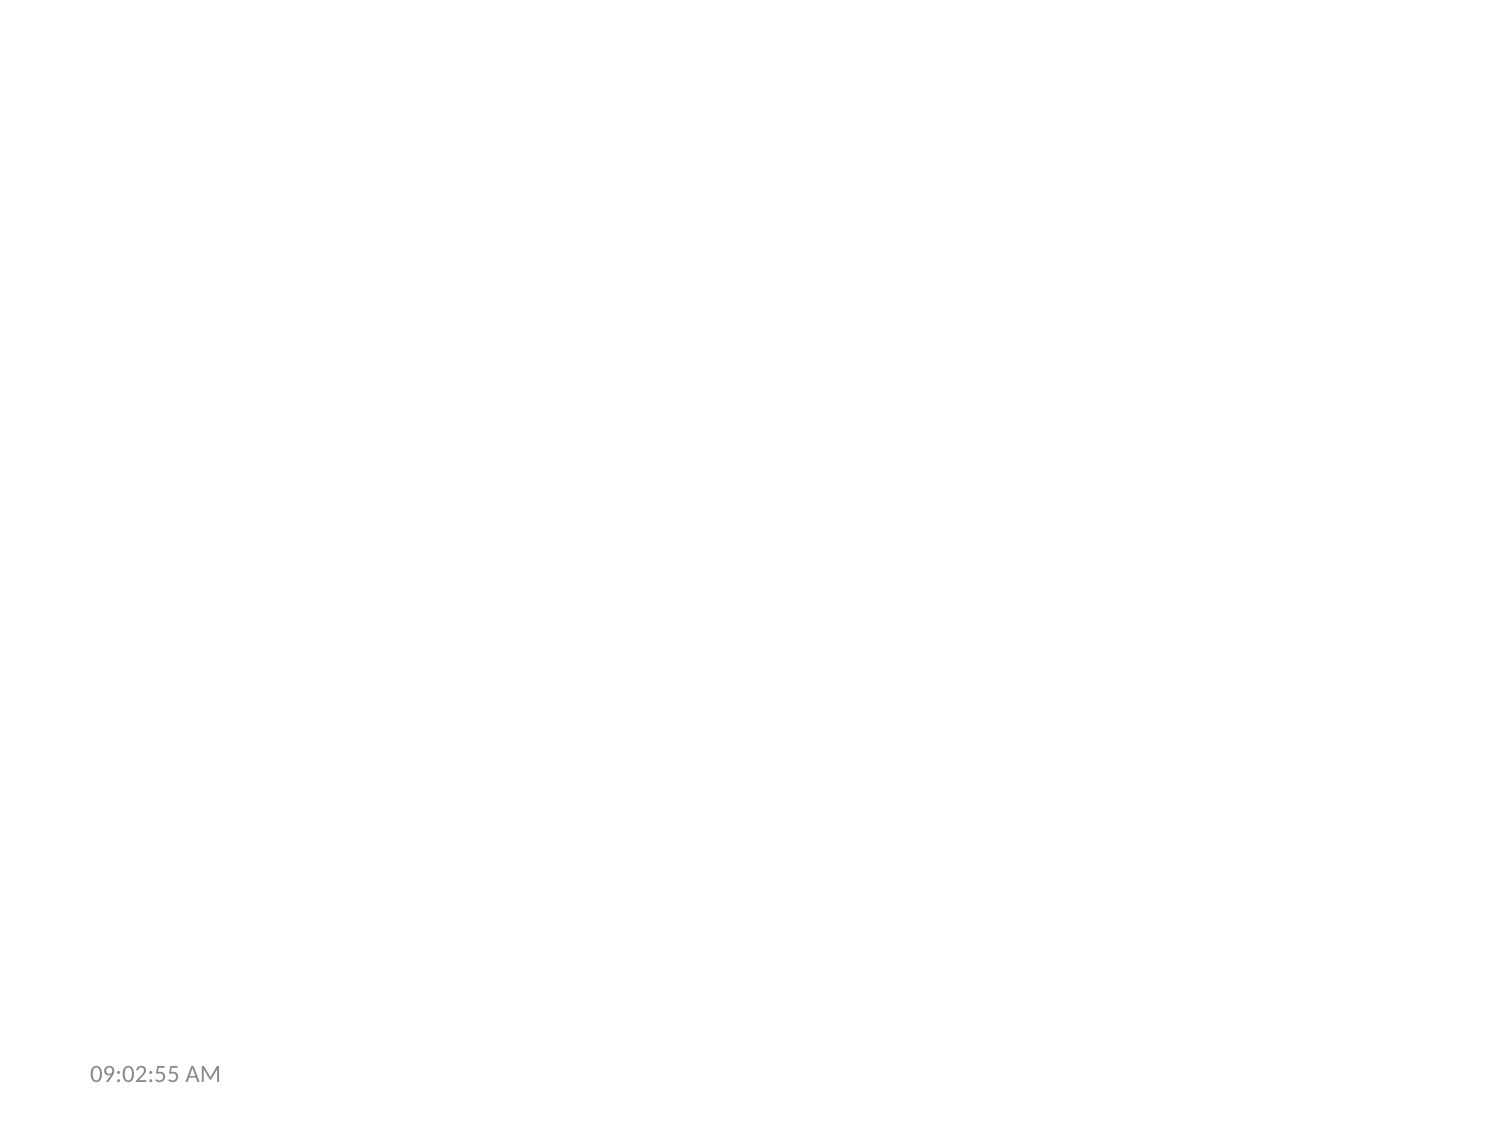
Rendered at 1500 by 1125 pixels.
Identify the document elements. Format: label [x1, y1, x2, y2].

slide_number [75, 1042, 425, 1103]
